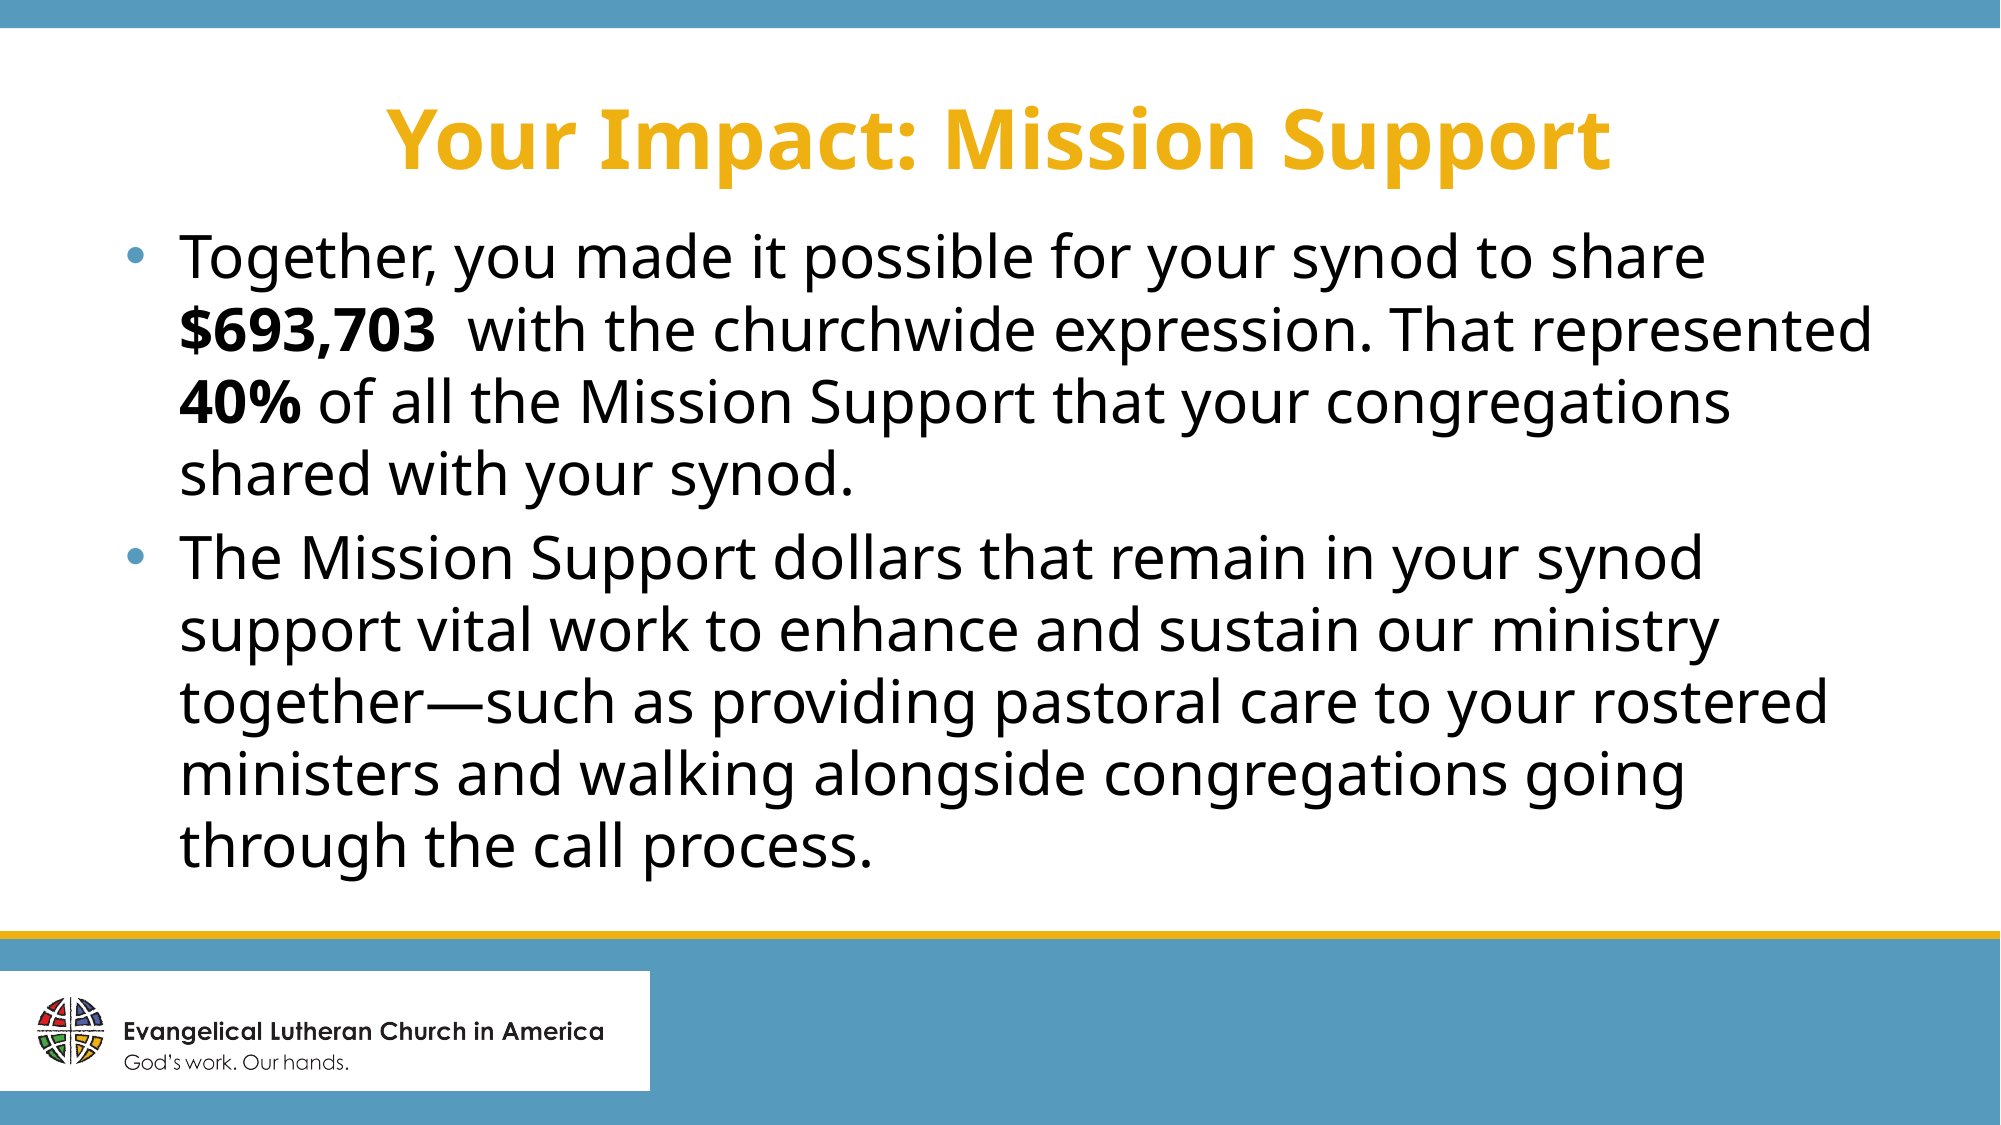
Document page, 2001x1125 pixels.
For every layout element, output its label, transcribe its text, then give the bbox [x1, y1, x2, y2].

list Together, you made it possible for your synod to share $693,703 with the churchwide expression. That represented 40% of all the Mission Support that your congregations shared with your synod. The Mission Support dollars that remain in your synod support vital work to enhance and sustain our ministry together—such as providing pastoral care to your rostered ministers and walking alongside congregations going through the call process. [125, 211, 1875, 887]
title Your Impact: Mission Support [125, 78, 1875, 211]
picture [37, 997, 603, 1071]
